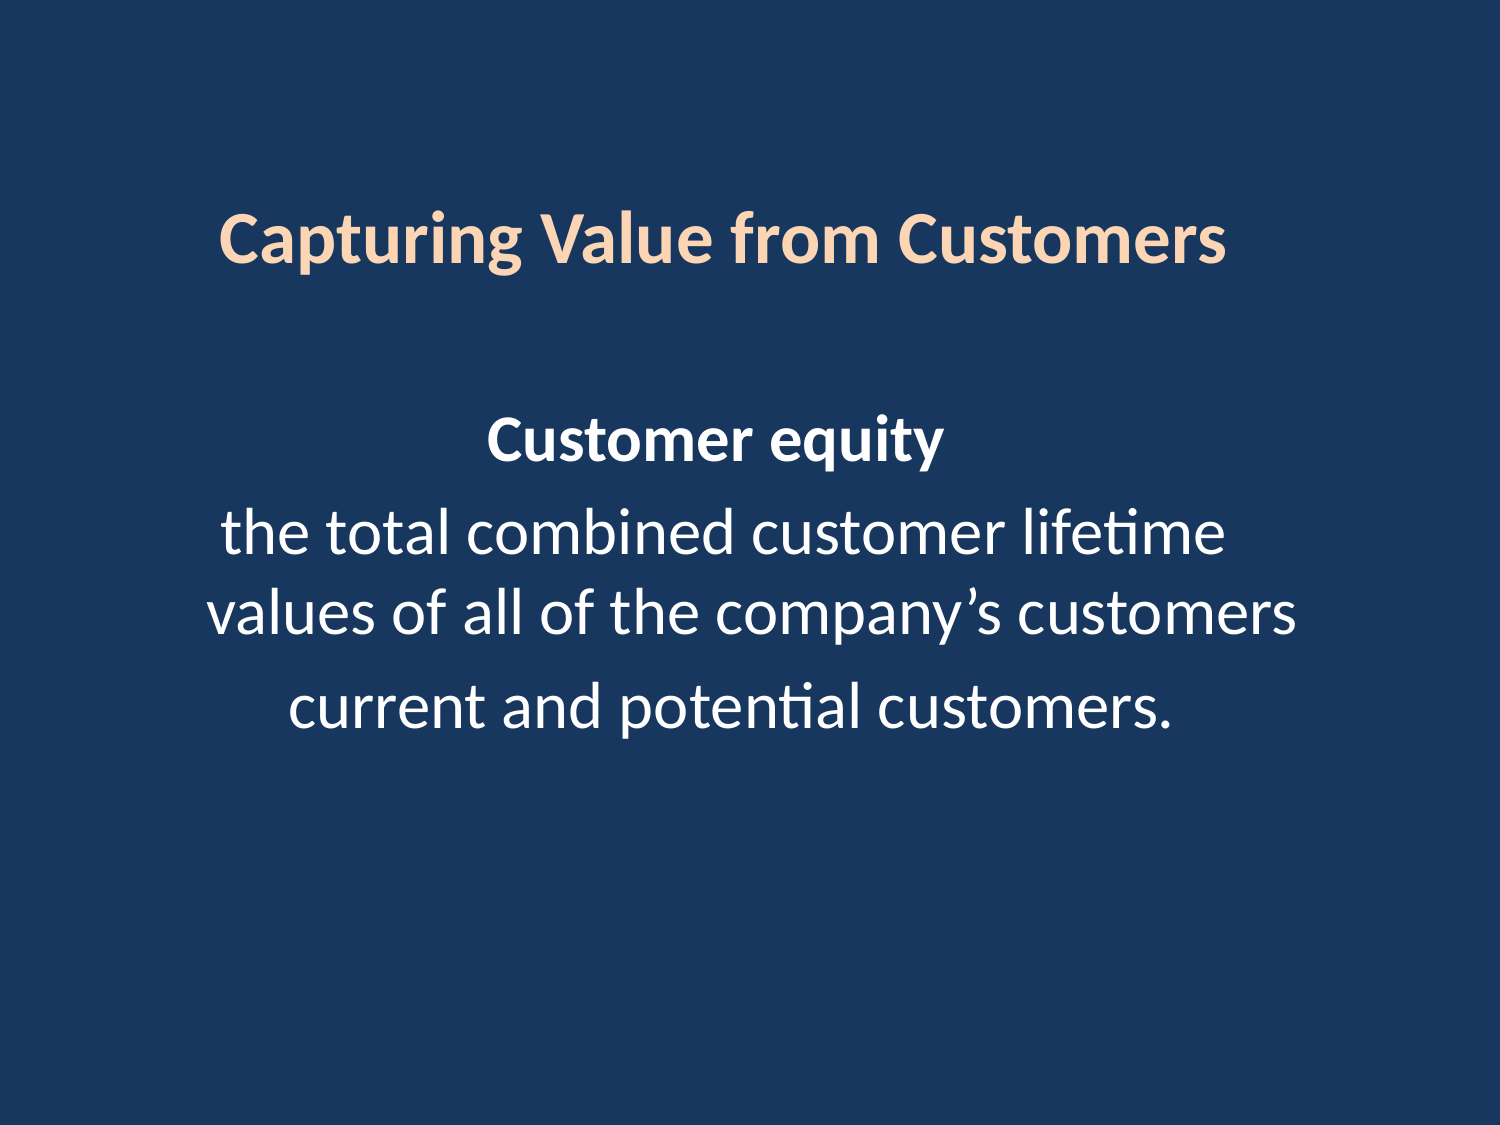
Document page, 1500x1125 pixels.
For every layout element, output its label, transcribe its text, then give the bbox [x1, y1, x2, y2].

text_box Capturing Value from Customers [205, 181, 1244, 287]
text_box Customer equity the total combined customer lifetime values of all of the company’s customers current and potential customers. [124, 387, 1324, 1038]
